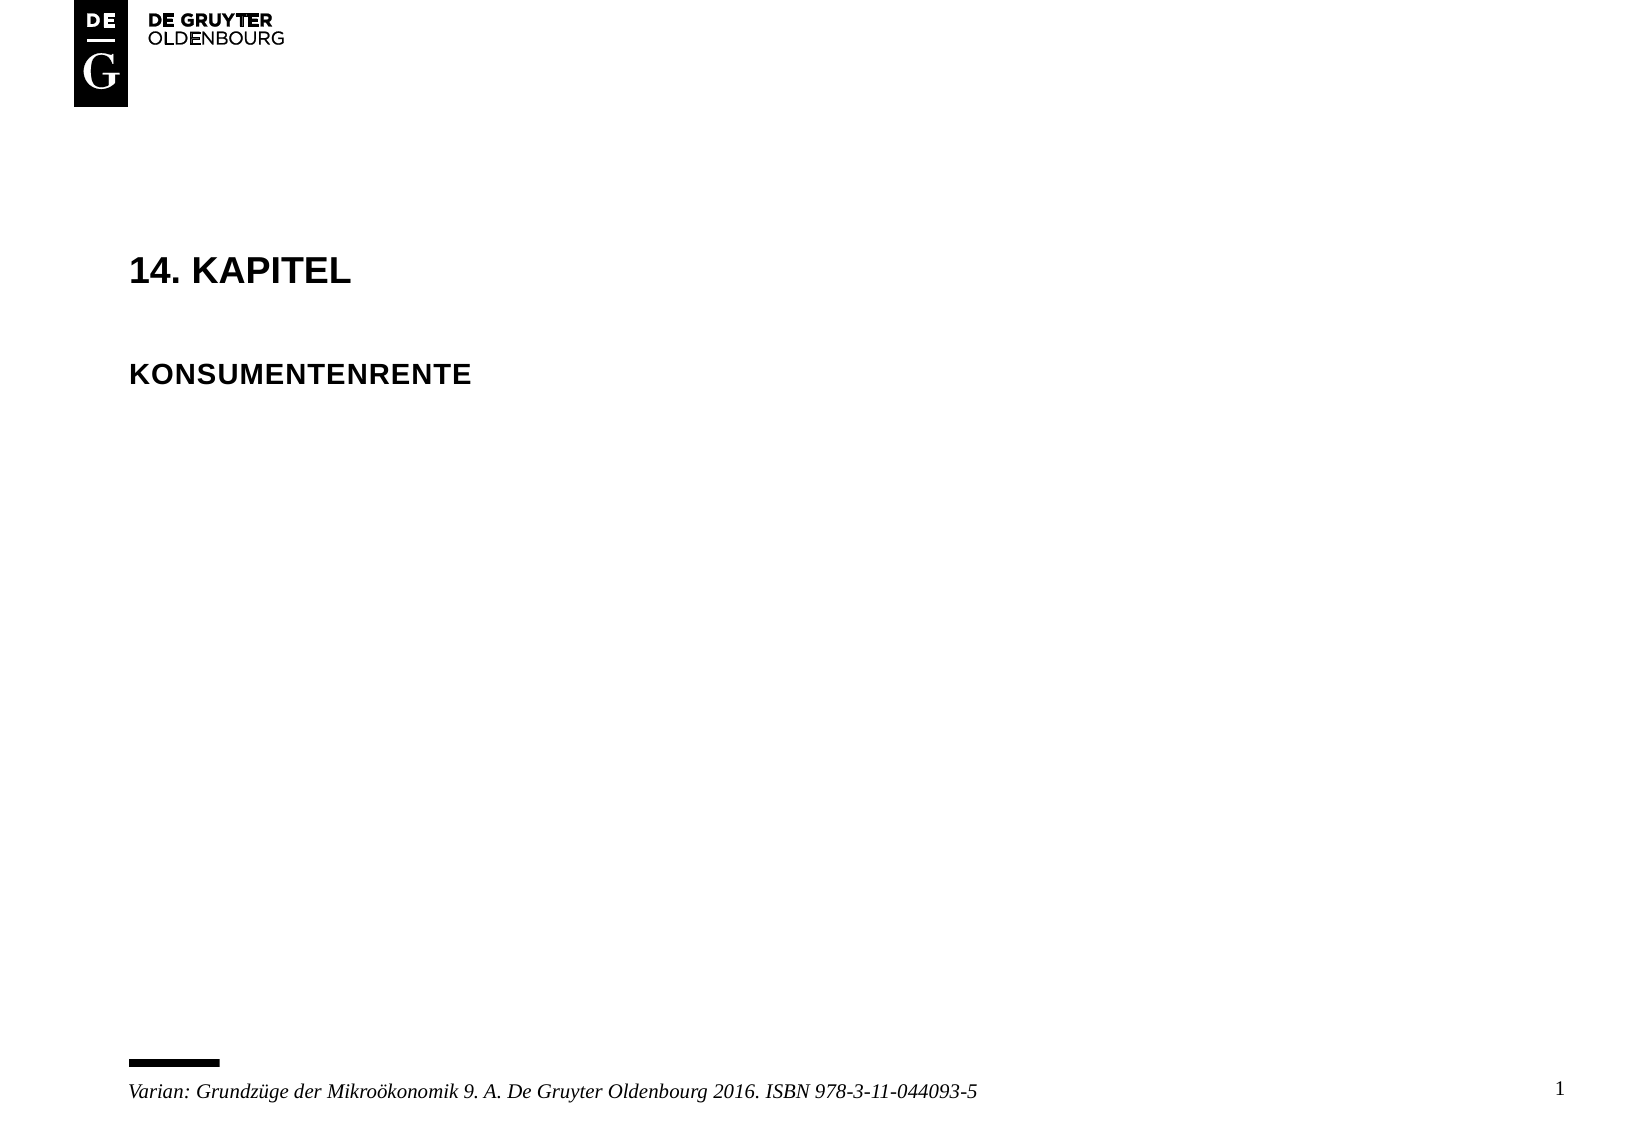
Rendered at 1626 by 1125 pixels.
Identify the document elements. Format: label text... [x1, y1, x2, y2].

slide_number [128, 1077, 1539, 1108]
slide_number 1 [1554, 1074, 1614, 1104]
title 14. Kapitel [129, 245, 1556, 328]
list Konsumentenrente [129, 355, 1556, 1018]
